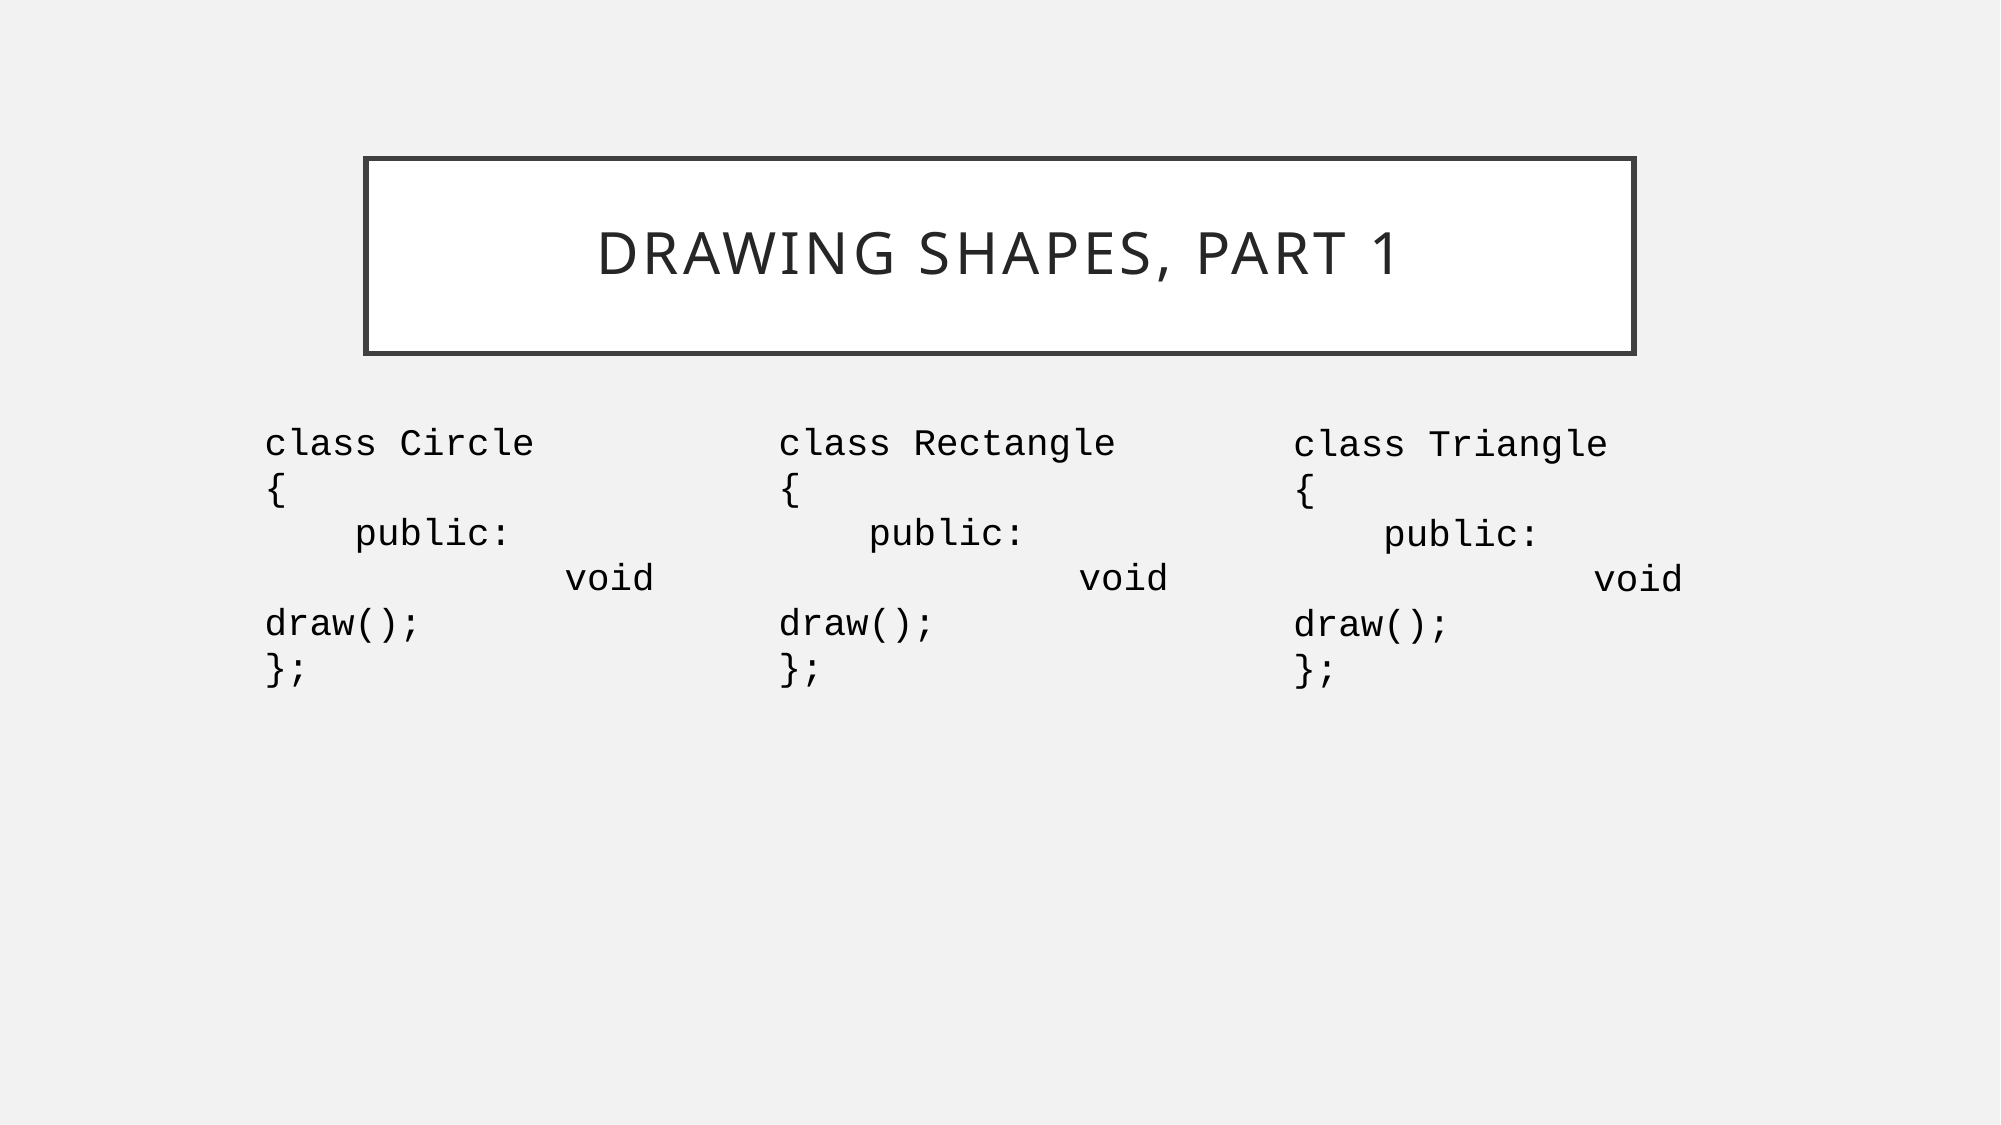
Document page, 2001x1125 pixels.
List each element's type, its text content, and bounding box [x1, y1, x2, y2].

text_box class Rectangle { public: void draw(); }; [763, 410, 1215, 696]
text_box class Triangle { public: void draw(); }; [1278, 411, 1729, 697]
text_box class Circle { public: void draw(); }; [249, 410, 700, 696]
title Drawing Shapes, Part 1 [363, 156, 1637, 356]
